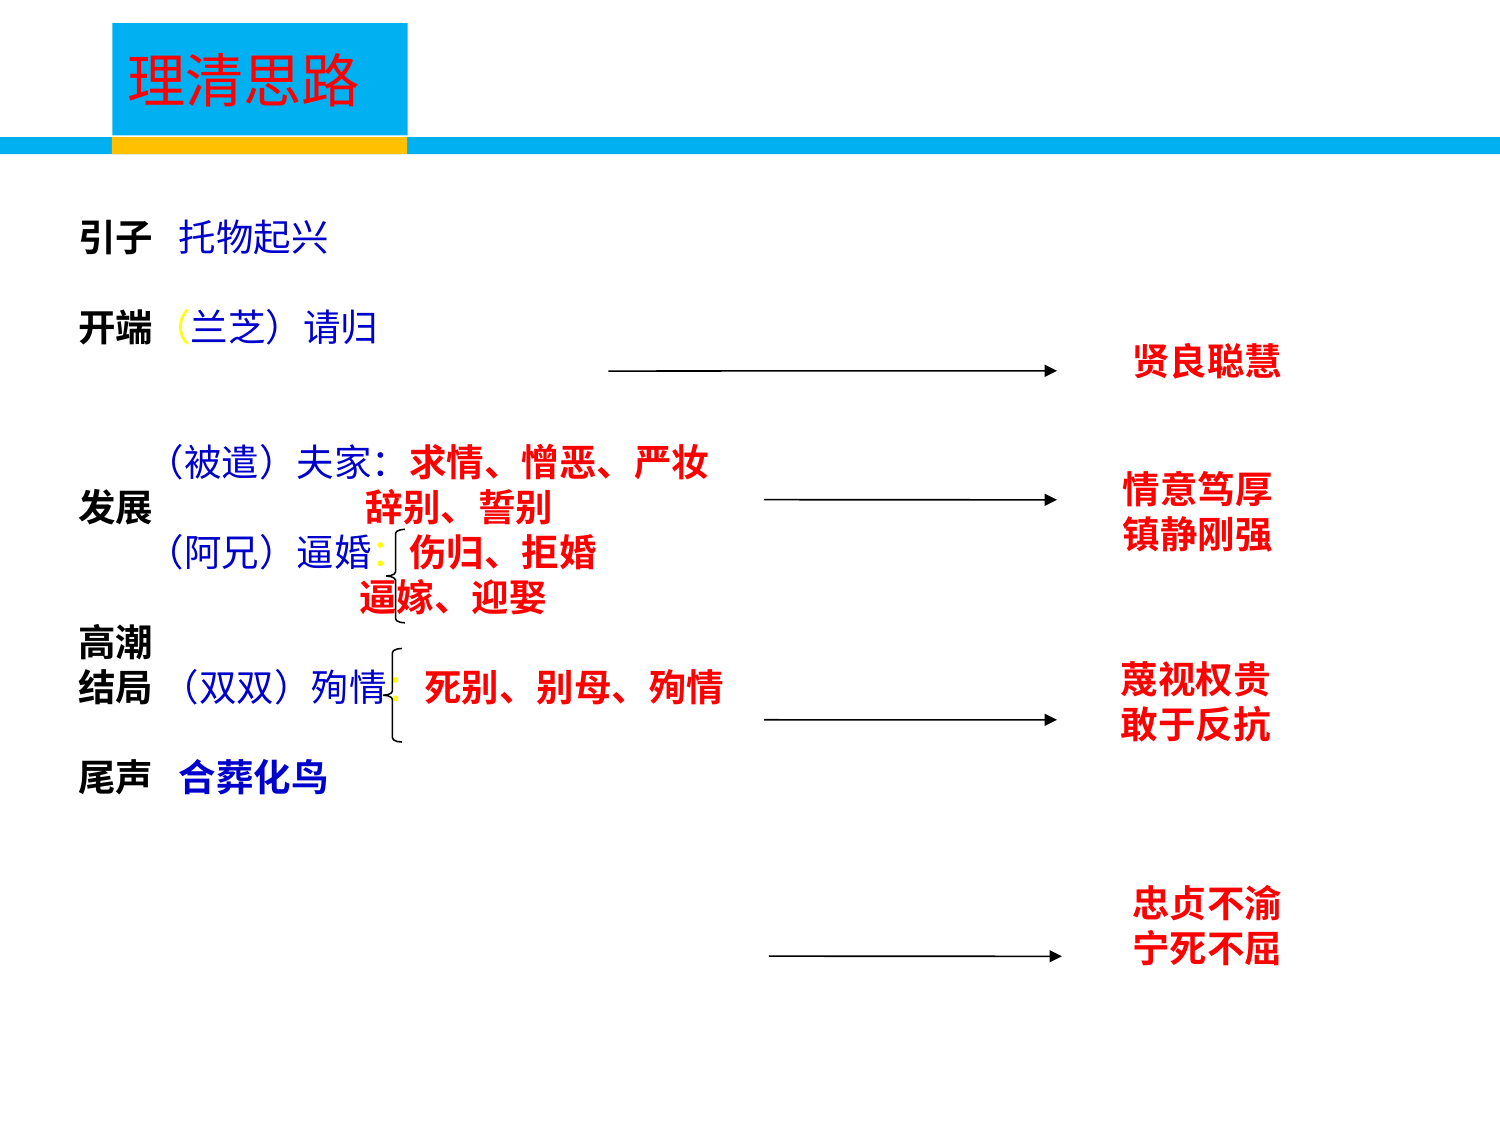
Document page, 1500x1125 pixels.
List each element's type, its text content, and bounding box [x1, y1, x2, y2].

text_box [57, 206, 746, 813]
text_box [408, 137, 1500, 155]
text_box 理清思路 [112, 23, 408, 136]
text_box [0, 137, 111, 155]
text_box 情意笃厚 镇静刚强 [1107, 458, 1288, 564]
text_box 贤良聪慧 [1117, 330, 1298, 391]
text_box [764, 493, 1058, 506]
text_box [764, 713, 1058, 727]
text_box [111, 137, 408, 155]
text_box [768, 950, 1062, 963]
text_box [750, 364, 1058, 378]
text_box 忠贞不渝 宁死不屈 [1117, 872, 1298, 978]
text_box 蔑视权贵 敢于反抗 [1105, 649, 1286, 754]
